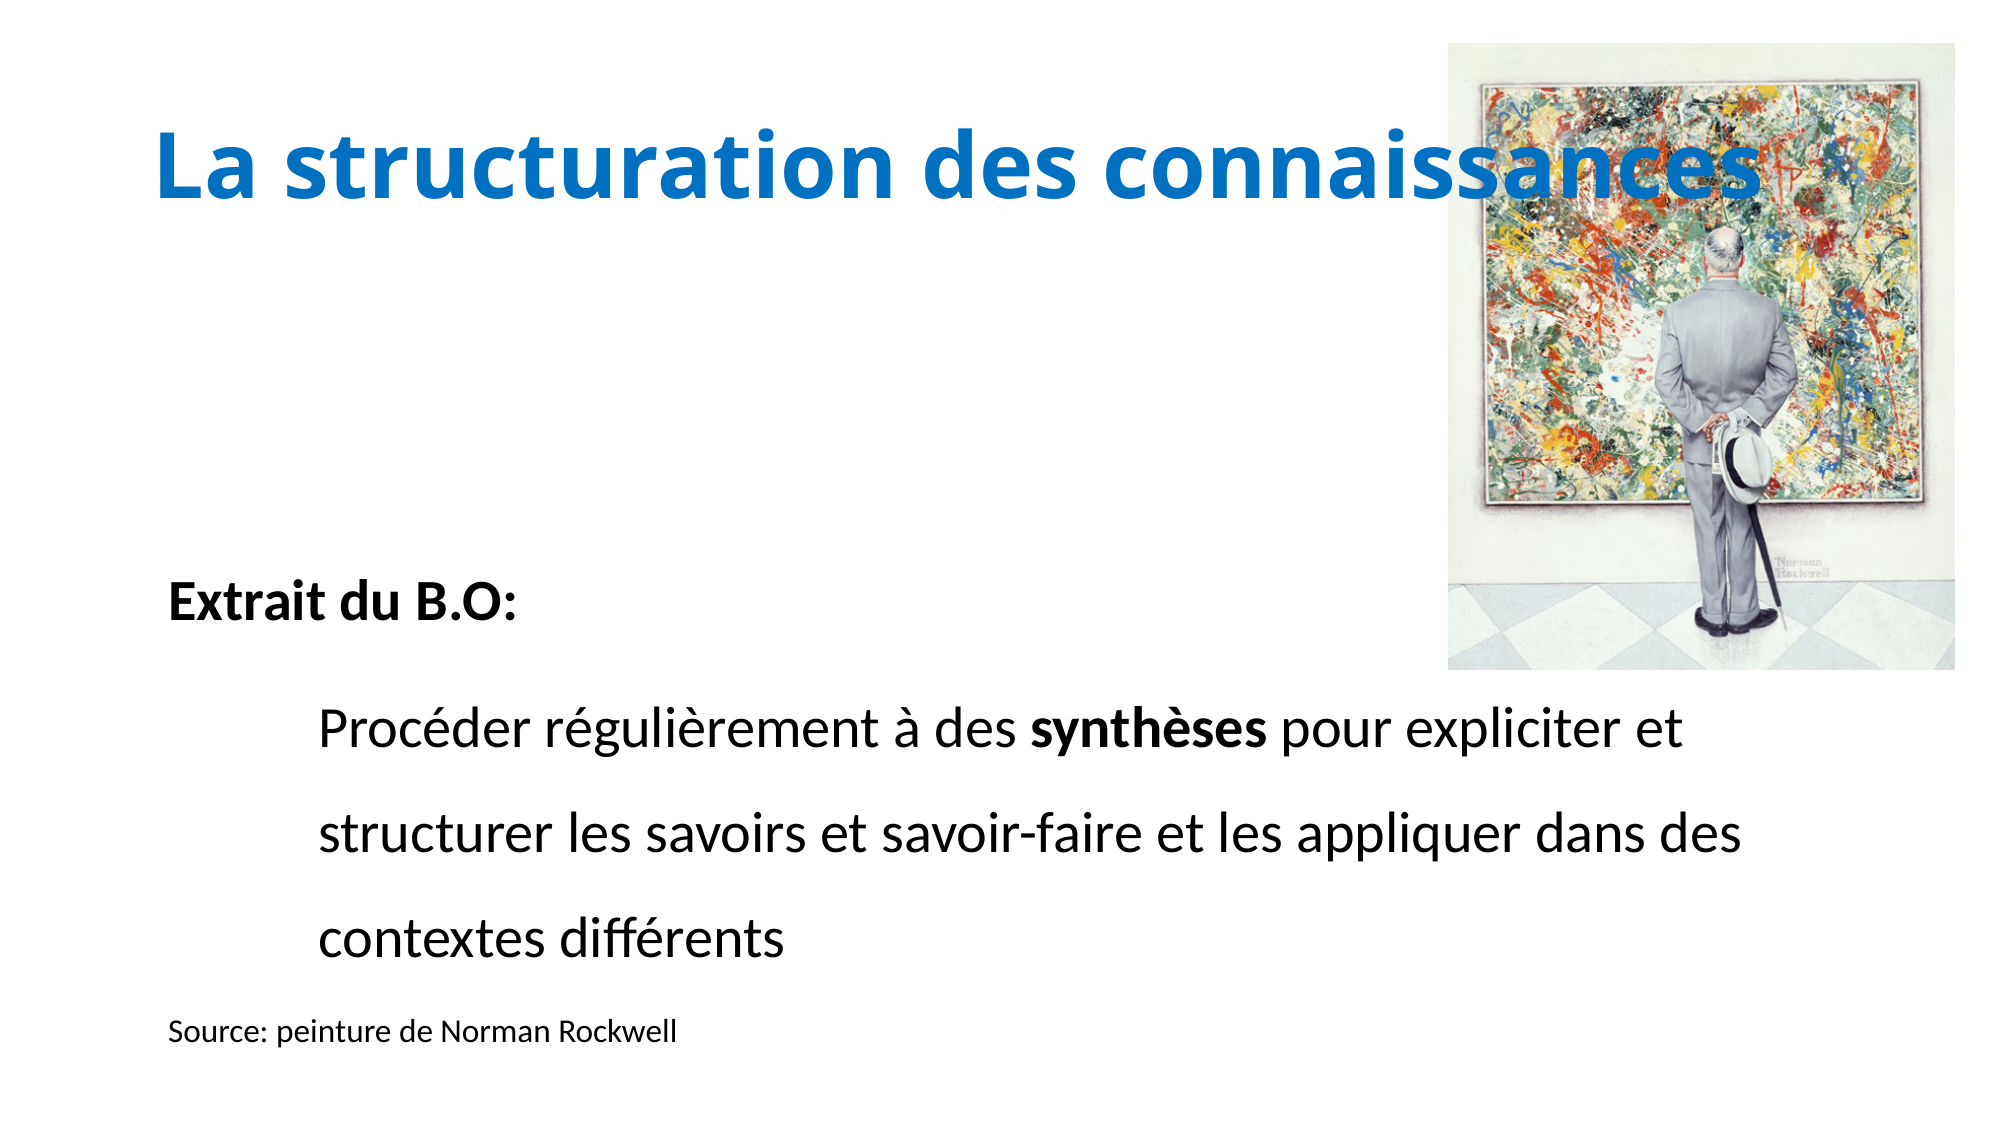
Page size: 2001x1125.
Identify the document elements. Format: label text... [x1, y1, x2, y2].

title La structuration des connaissances [137, 59, 1448, 278]
picture [1448, 43, 1955, 670]
list Extrait du B.O: Procéder régulièrement à des synthèses pour expliciter et structurer les savoirs et savoir-faire et les appliquer dans des contextes différents Source: peinture de Norman Rockwell [153, 562, 1879, 1125]
